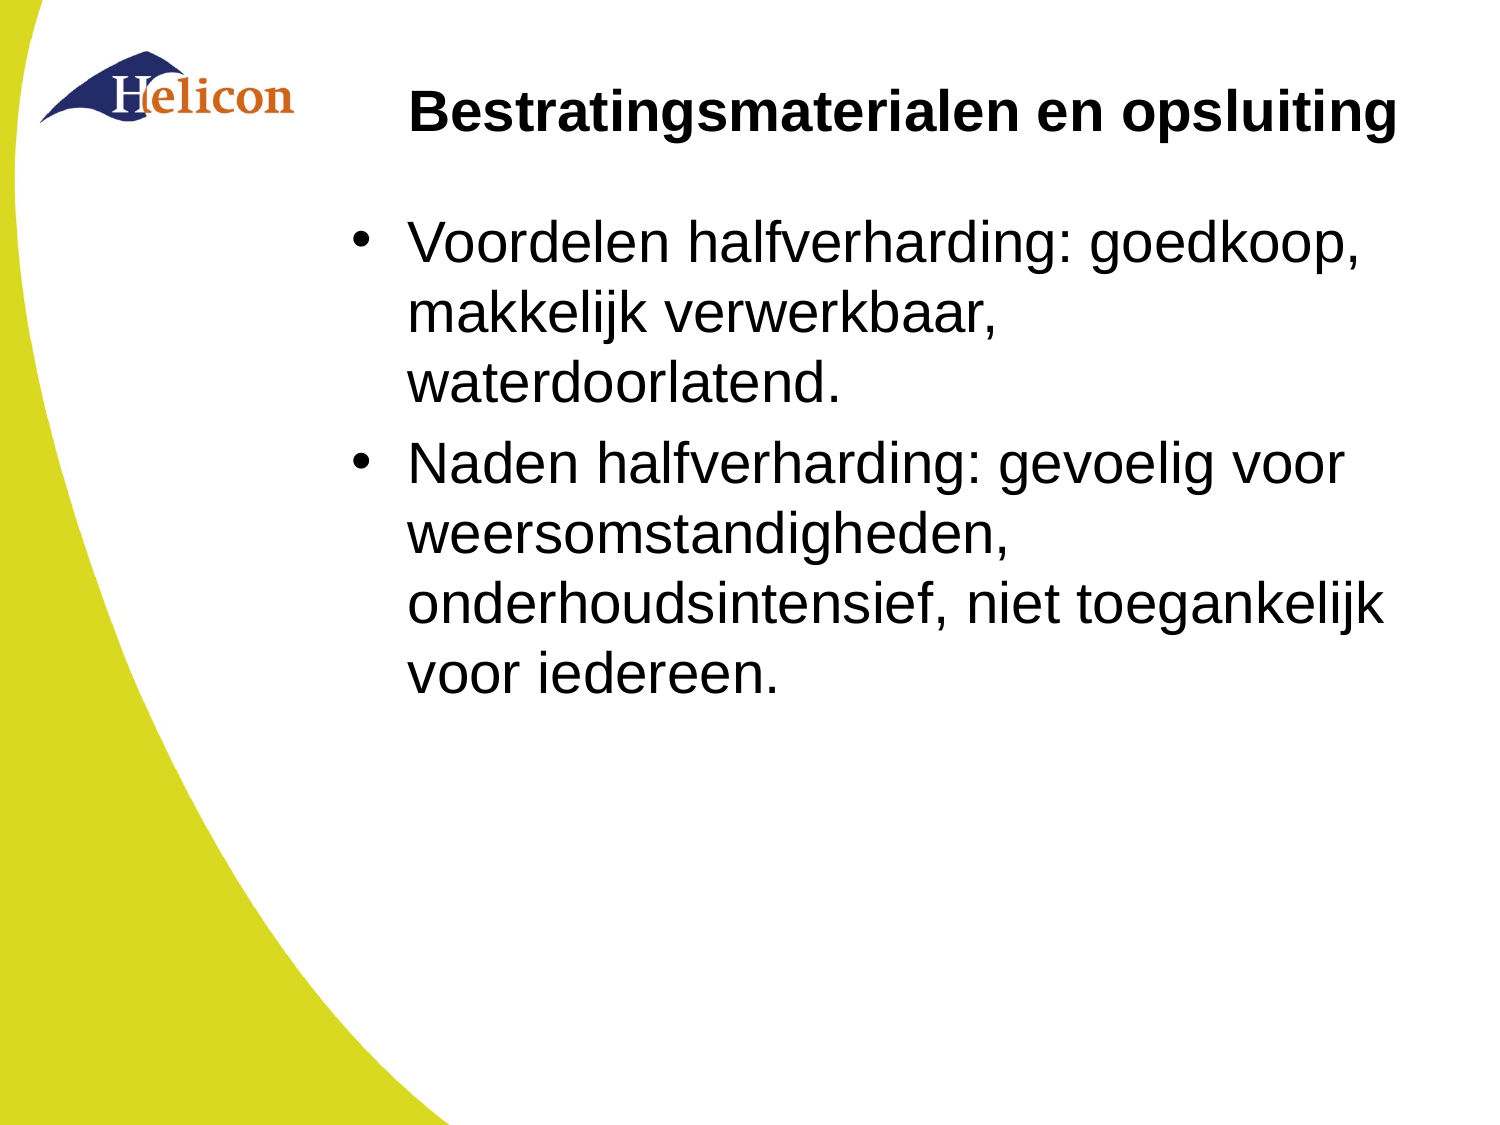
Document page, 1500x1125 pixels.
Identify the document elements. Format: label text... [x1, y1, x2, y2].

list Voordelen halfverharding: goedkoop, makkelijk verwerkbaar, waterdoorlatend. Naden halfverharding: gevoelig voor weersomstandigheden, onderhoudsintensief, niet toegankelijk voor iedereen. [336, 196, 1425, 1005]
title Bestratingsmaterialen en opsluiting [324, 54, 1415, 161]
picture [0, 0, 1500, 1125]
